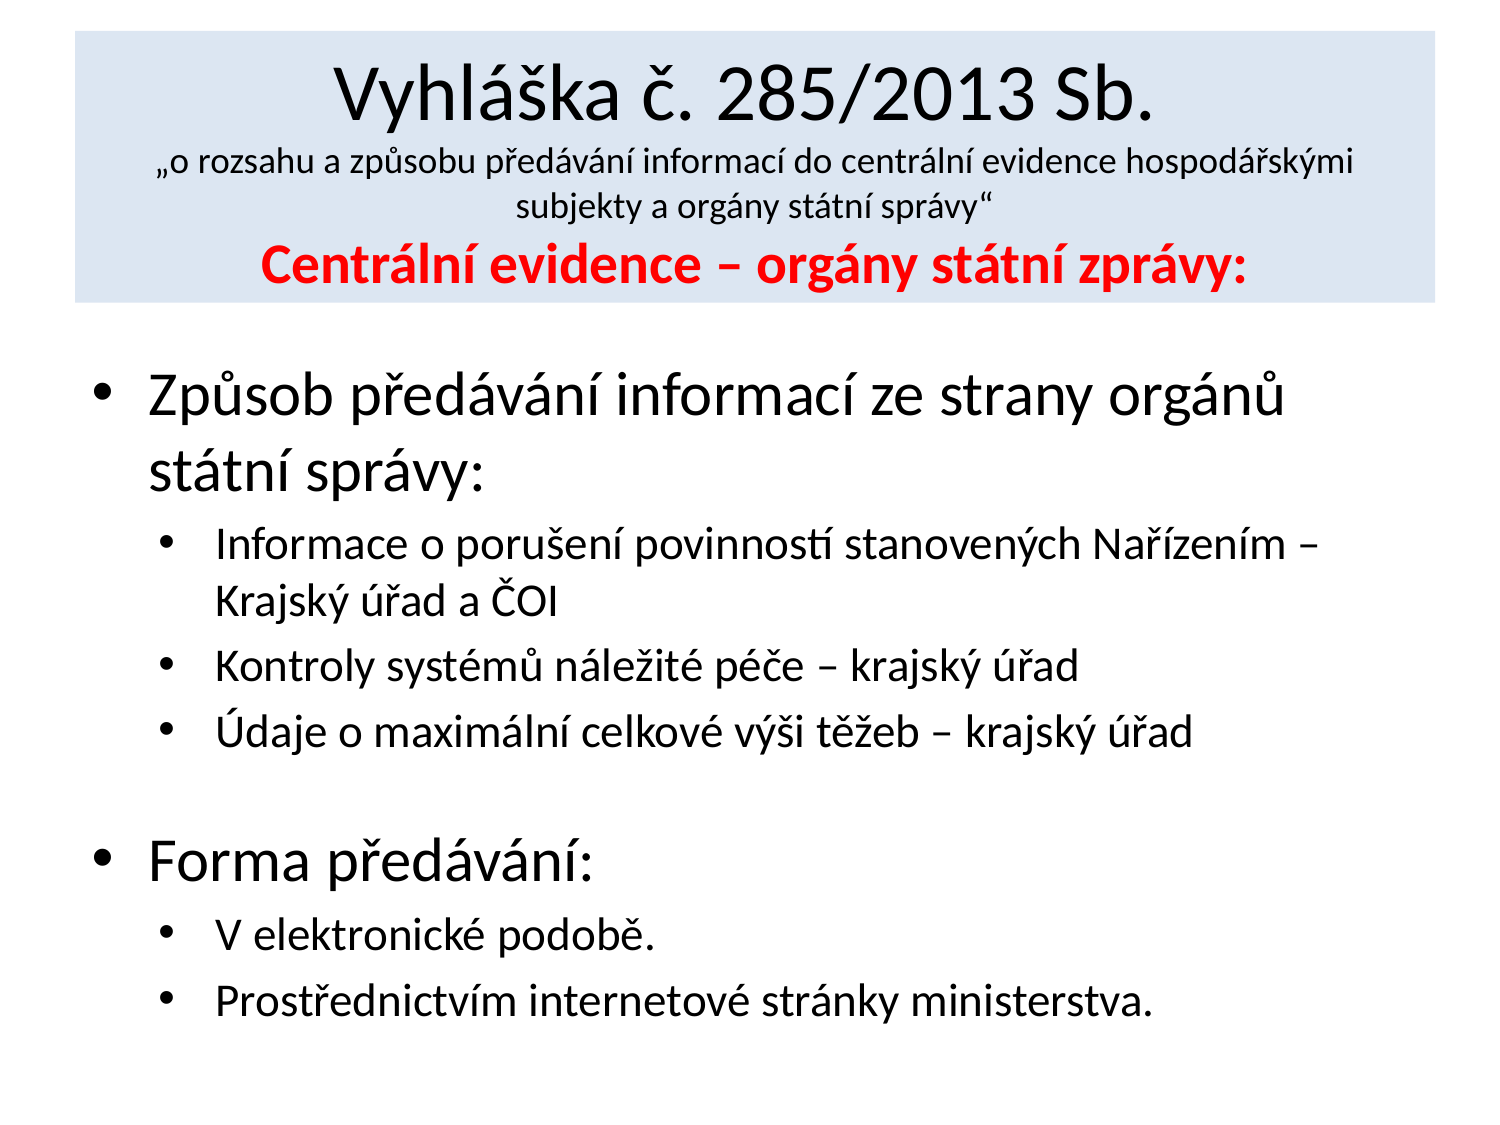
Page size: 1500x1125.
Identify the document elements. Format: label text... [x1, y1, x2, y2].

title Vyhláška č. 285/2013 Sb. „o rozsahu a způsobu předávání informací do centrální evidence hospodářskými subjekty a orgány státní správy“ Centrální evidence – orgány státní zprávy: [75, 30, 1436, 303]
list Způsob předávání informací ze strany orgánů státní správy: Informace o porušení povinností stanovených Nařízením – Krajský úřad a ČOI Kontroly systémů náležité péče – krajský úřad Údaje o maximální celkové výši těžeb – krajský úřad Forma předávání: V elektronické podobě. Prostřednictvím internetové stránky ministerstva. [76, 290, 1449, 1034]
